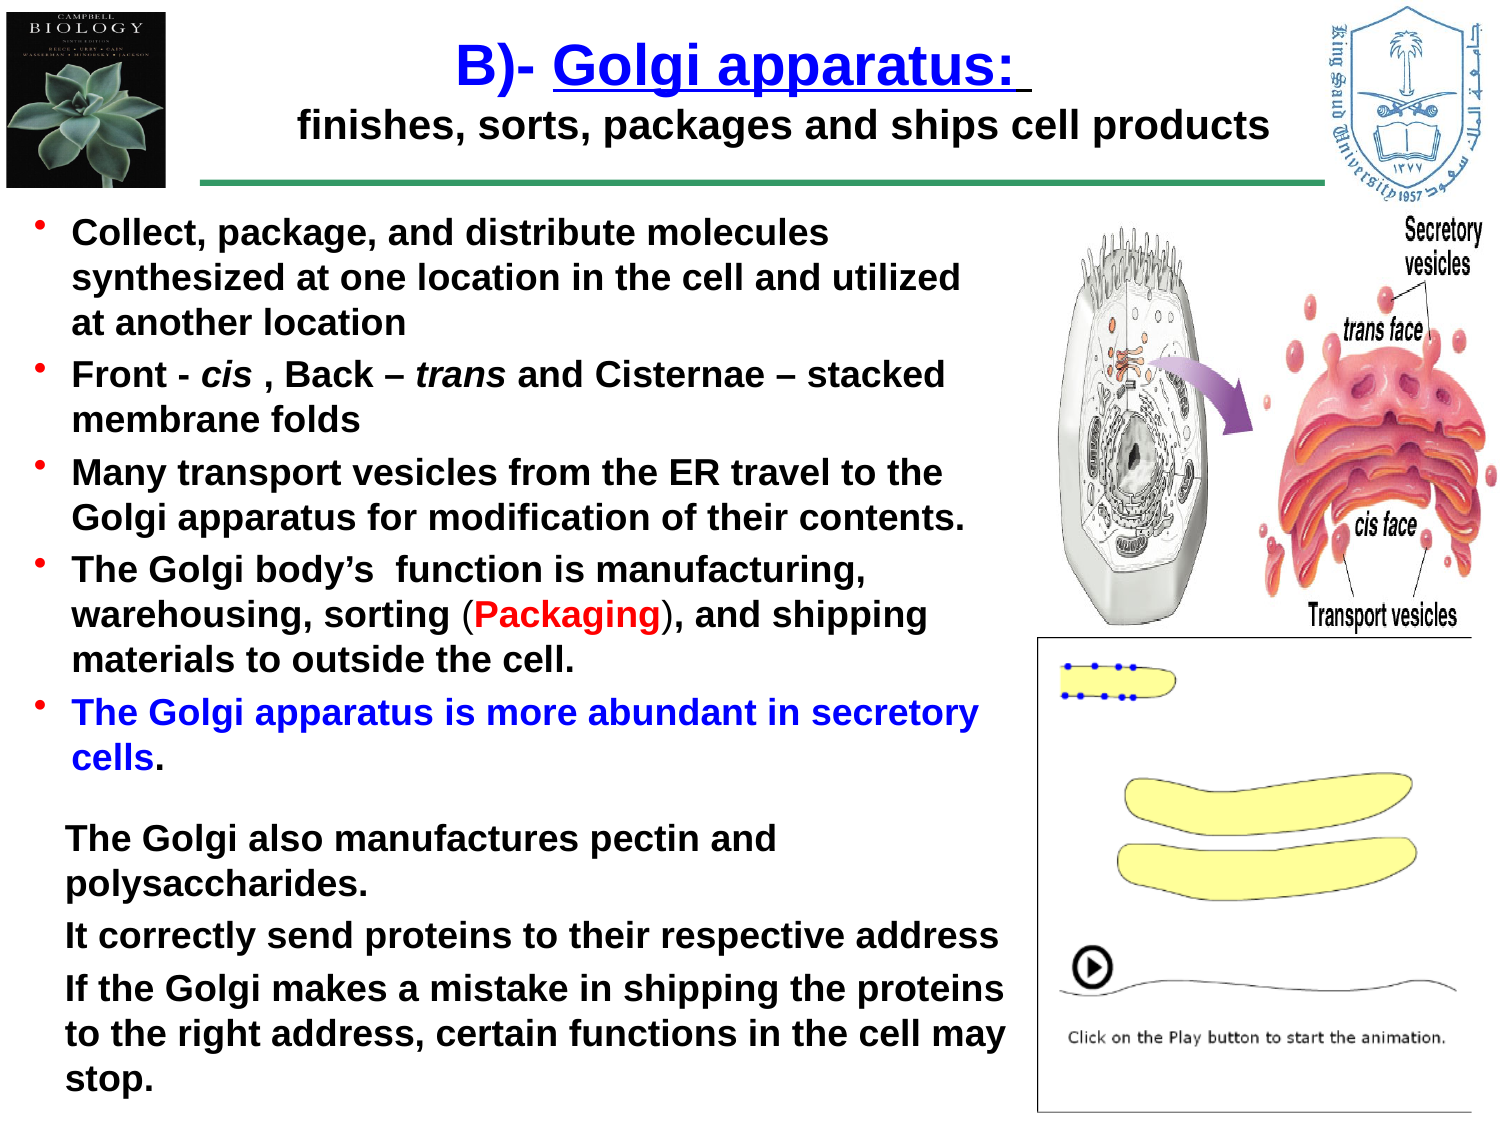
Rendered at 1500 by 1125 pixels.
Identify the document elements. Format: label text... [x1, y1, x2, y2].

list Collect, package, and distribute molecules synthesized at one location in the cell and utilized at another location Front - cis , Back – trans and Cisternae – stacked membrane folds Many transport vesicles from the ER travel to the Golgi apparatus for modification of their contents. The Golgi body’s function is manufacturing, warehousing, sorting (Packaging), and shipping materials to outside the cell. The Golgi apparatus is more abundant in secretory cells. [0, 210, 1000, 853]
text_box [5, 0, 1488, 209]
text_box The Golgi also manufactures pectin and polysaccharides. It correctly send proteins to their respective address If the Golgi makes a mistake in shipping the proteins to the right address, certain functions in the cell may stop. [49, 806, 1037, 1107]
picture [1037, 187, 1500, 1113]
